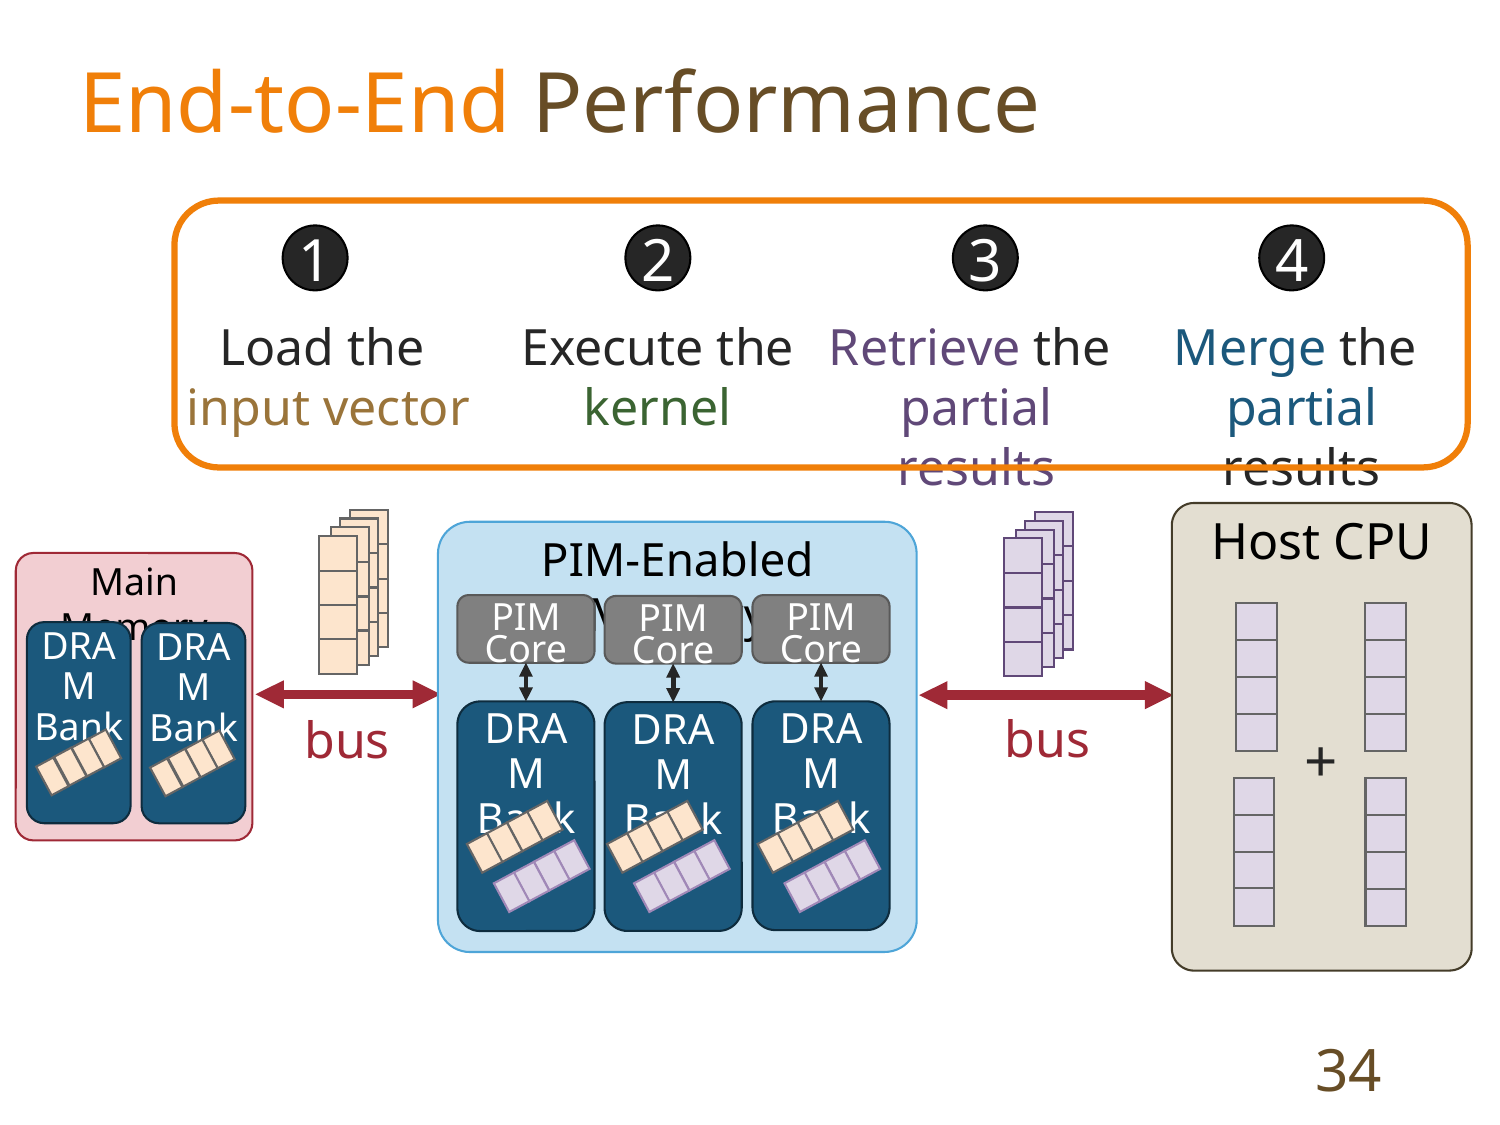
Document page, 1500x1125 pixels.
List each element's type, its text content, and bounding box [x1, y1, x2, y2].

text_box Load the input vector [171, 308, 177, 443]
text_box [15, 552, 253, 841]
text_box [919, 695, 1171, 777]
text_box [1171, 502, 1472, 971]
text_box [255, 694, 437, 779]
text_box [1003, 511, 1073, 677]
text_box Retrieve the partial results [800, 469, 1126, 503]
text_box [437, 521, 917, 953]
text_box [318, 509, 389, 675]
slide_number 34 [1059, 1042, 1397, 1103]
text_box End-to-End Performance [64, 36, 1430, 175]
text_box [173, 199, 1469, 469]
text_box Merge the partial results [1126, 308, 1478, 503]
